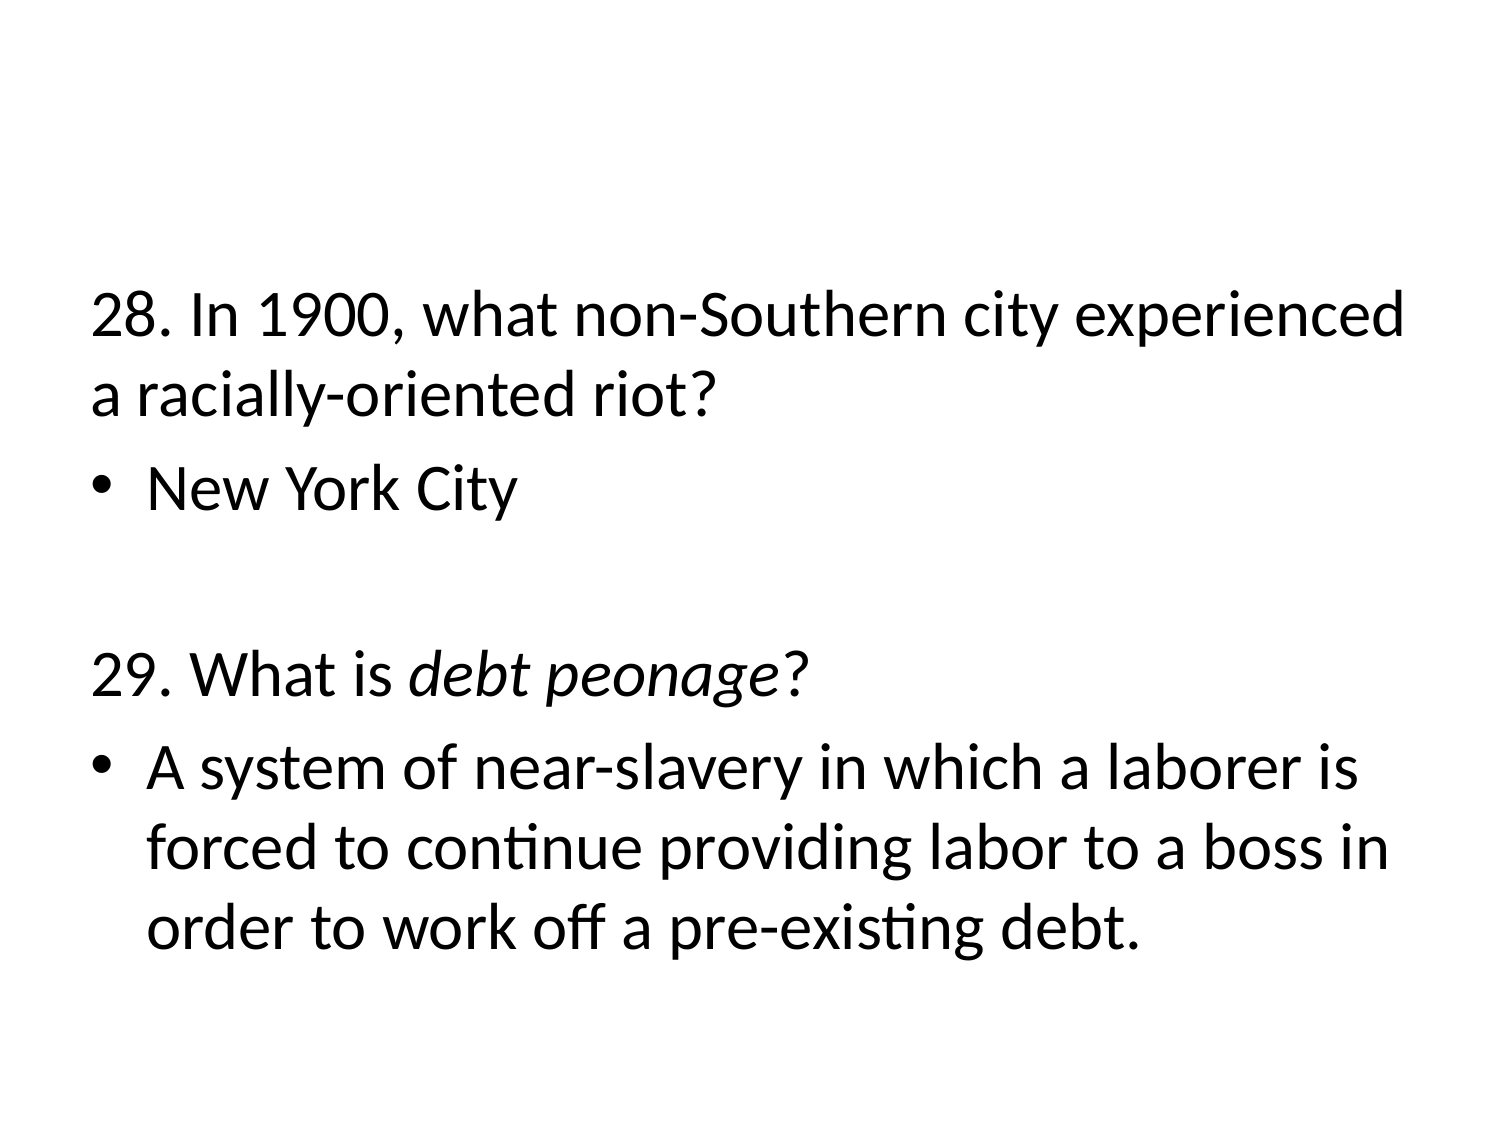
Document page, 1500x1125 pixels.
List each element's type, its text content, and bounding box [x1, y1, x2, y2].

list 28. In 1900, what non-Southern city experienced a racially-oriented riot? New York City 29. What is debt peonage? A system of near-slavery in which a laborer is forced to continue providing labor to a boss in order to work off a pre-existing debt. [75, 262, 1425, 1005]
